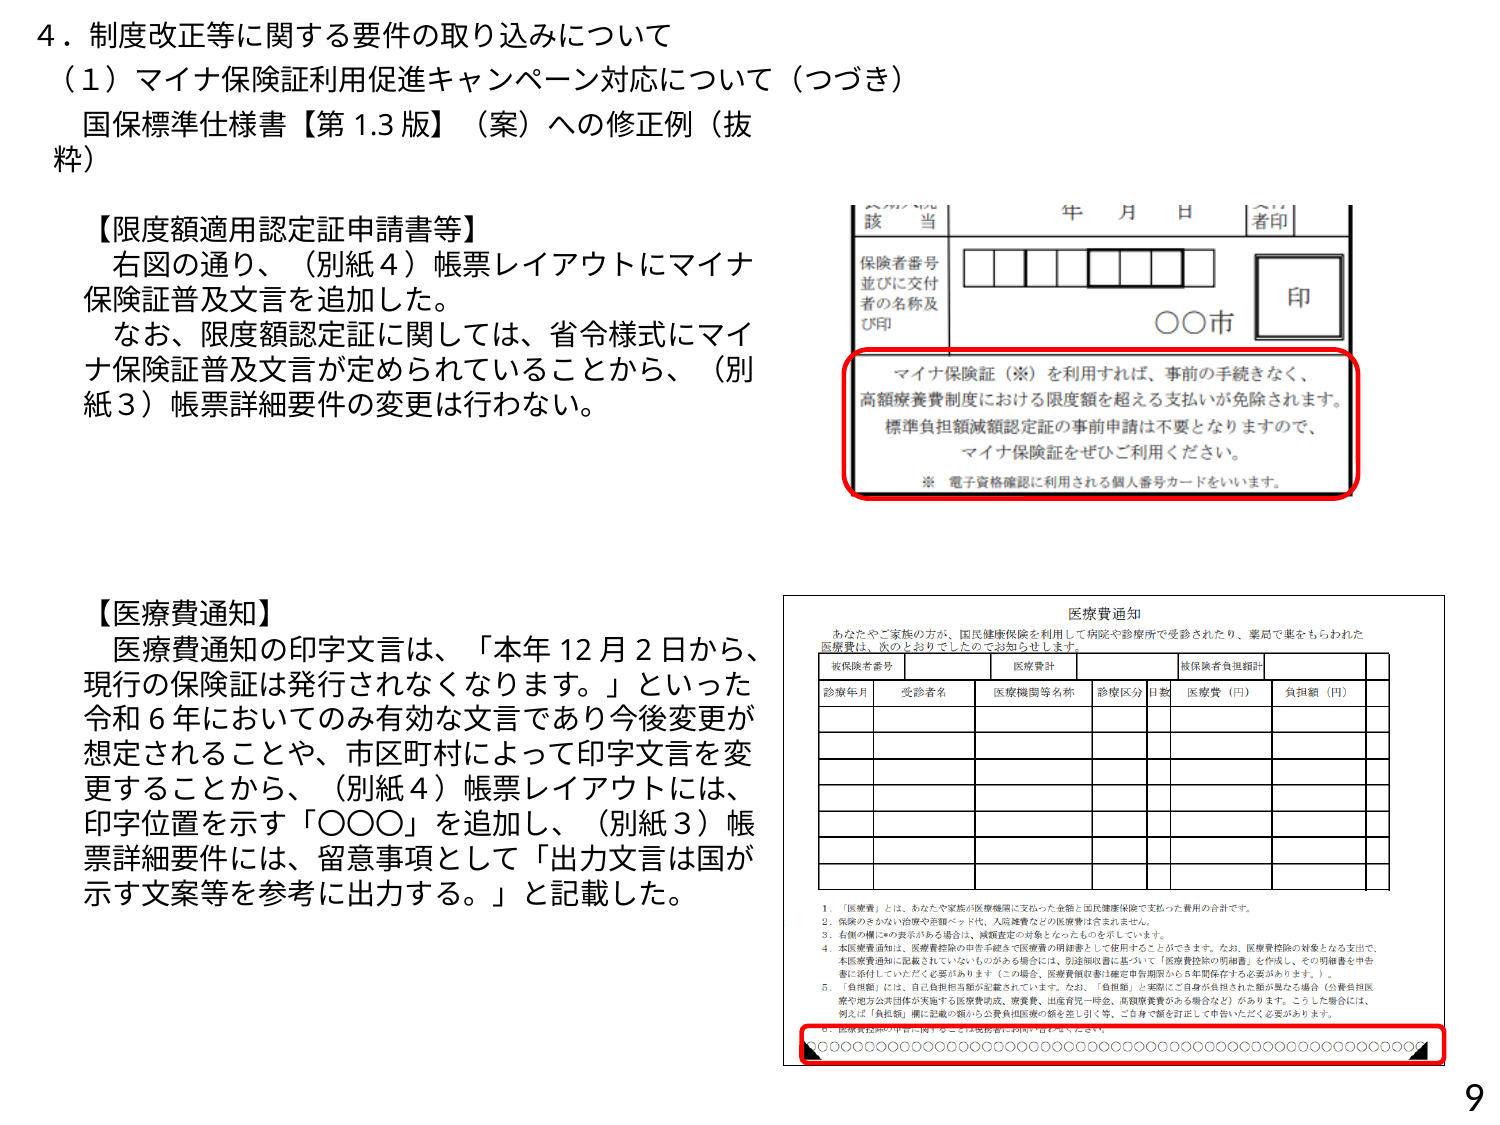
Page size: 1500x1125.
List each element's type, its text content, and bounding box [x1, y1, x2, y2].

text_box （１）マイナ保険証利用促進キャンペーン対応について（つづき） [32, 54, 1456, 104]
text_box 国保標準仕様書【第1.3版】（案）への修正例（抜粋） 【限度額適用認定証申請書等】 右図の通り、（別紙４）帳票レイアウトにマイナ保険証普及文言を追加した。 なお、限度額認定証に関しては、省令様式にマイナ保険証普及文言が定められていることから、（別紙３）帳票詳細要件の変更は行わない。 【医療費通知】 医療費通知の印字文言は、「本年12月2日から、現行の保険証は発行されなくなります。」といった令和6年においてのみ有効な文言であり今後変更が想定されることや、市区町村によって印字文言を変更することから、（別紙４）帳票レイアウトには、印字位置を示す「〇〇〇」を追加し、（別紙３）帳票詳細要件には、留意事項として「出力文言は国が示す文案等を参考に出力する。」と記載した。 [9, 98, 784, 953]
text_box ４．制度改正等に関する要件の取り込みについて [16, 2, 1440, 49]
slide_number 9 [1149, 1065, 1500, 1125]
picture [828, 205, 1371, 509]
picture [783, 595, 1445, 1066]
